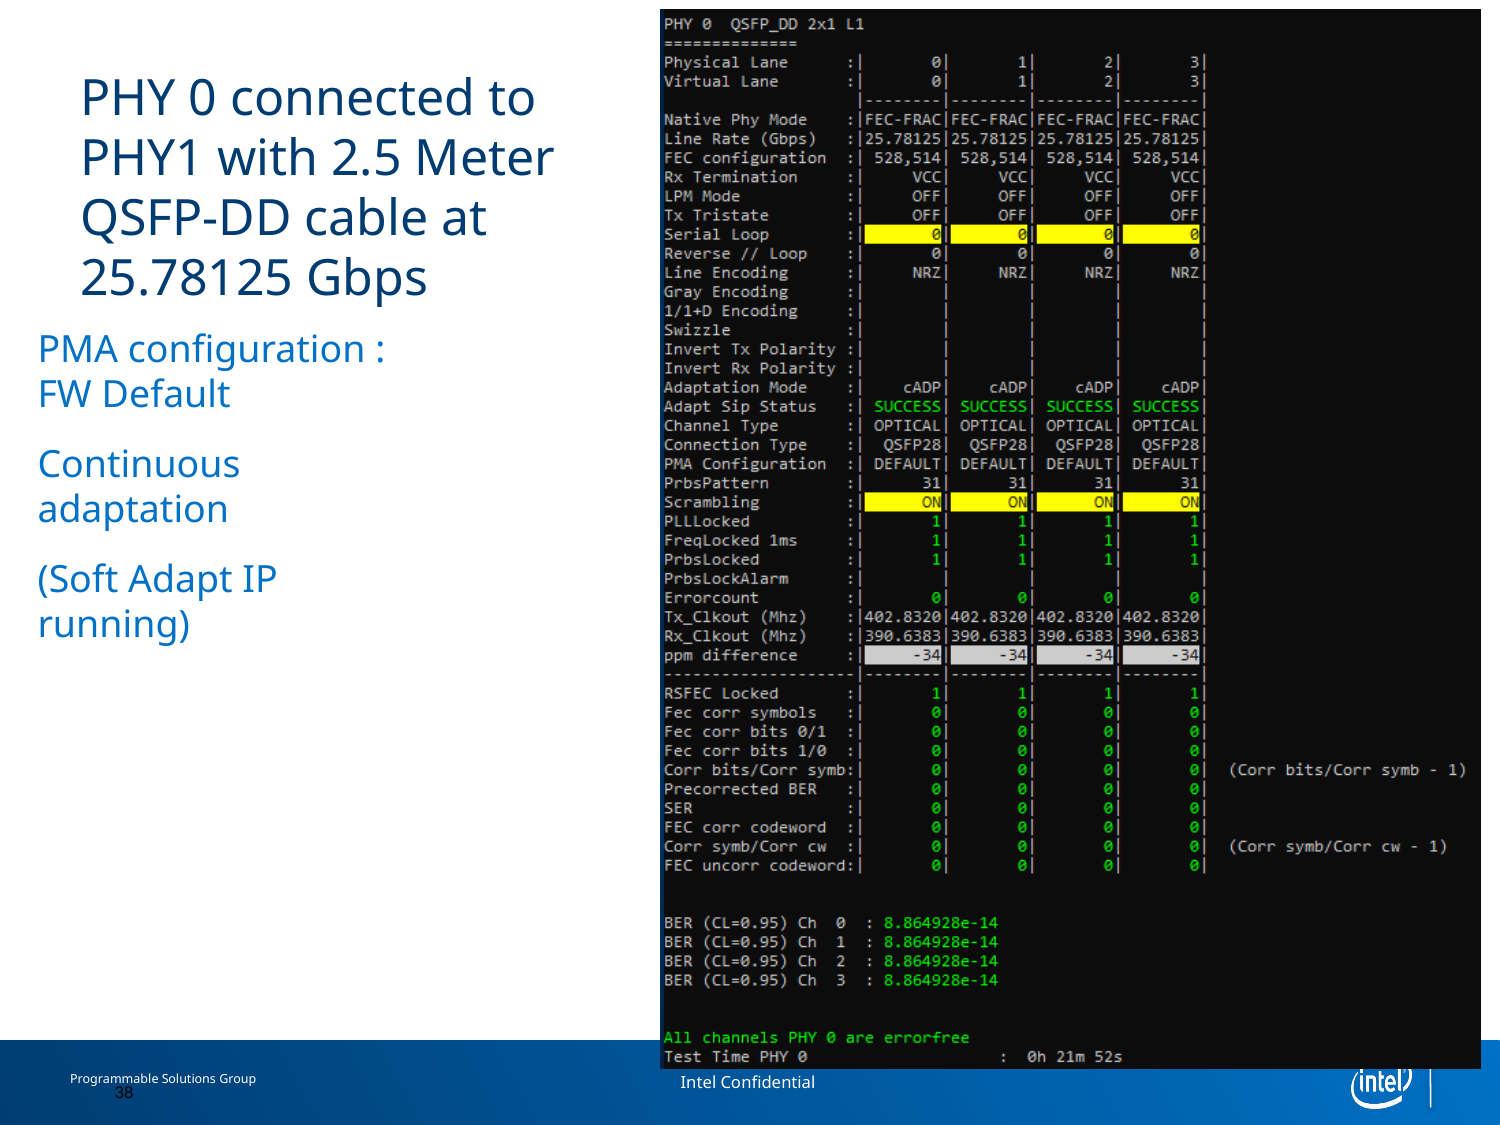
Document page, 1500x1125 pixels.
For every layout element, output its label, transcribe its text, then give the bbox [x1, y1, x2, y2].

slide_number 38 [19, 1069, 134, 1116]
text_box PMA configuration : FW Default Continuous adaptation (Soft Adapt IP running) [37, 324, 388, 1008]
picture [660, 9, 1482, 1109]
title PHY 0 connected to PHY1 with 2.5 Meter QSFP-DD cable at 25.78125 Gbps [80, 65, 613, 194]
